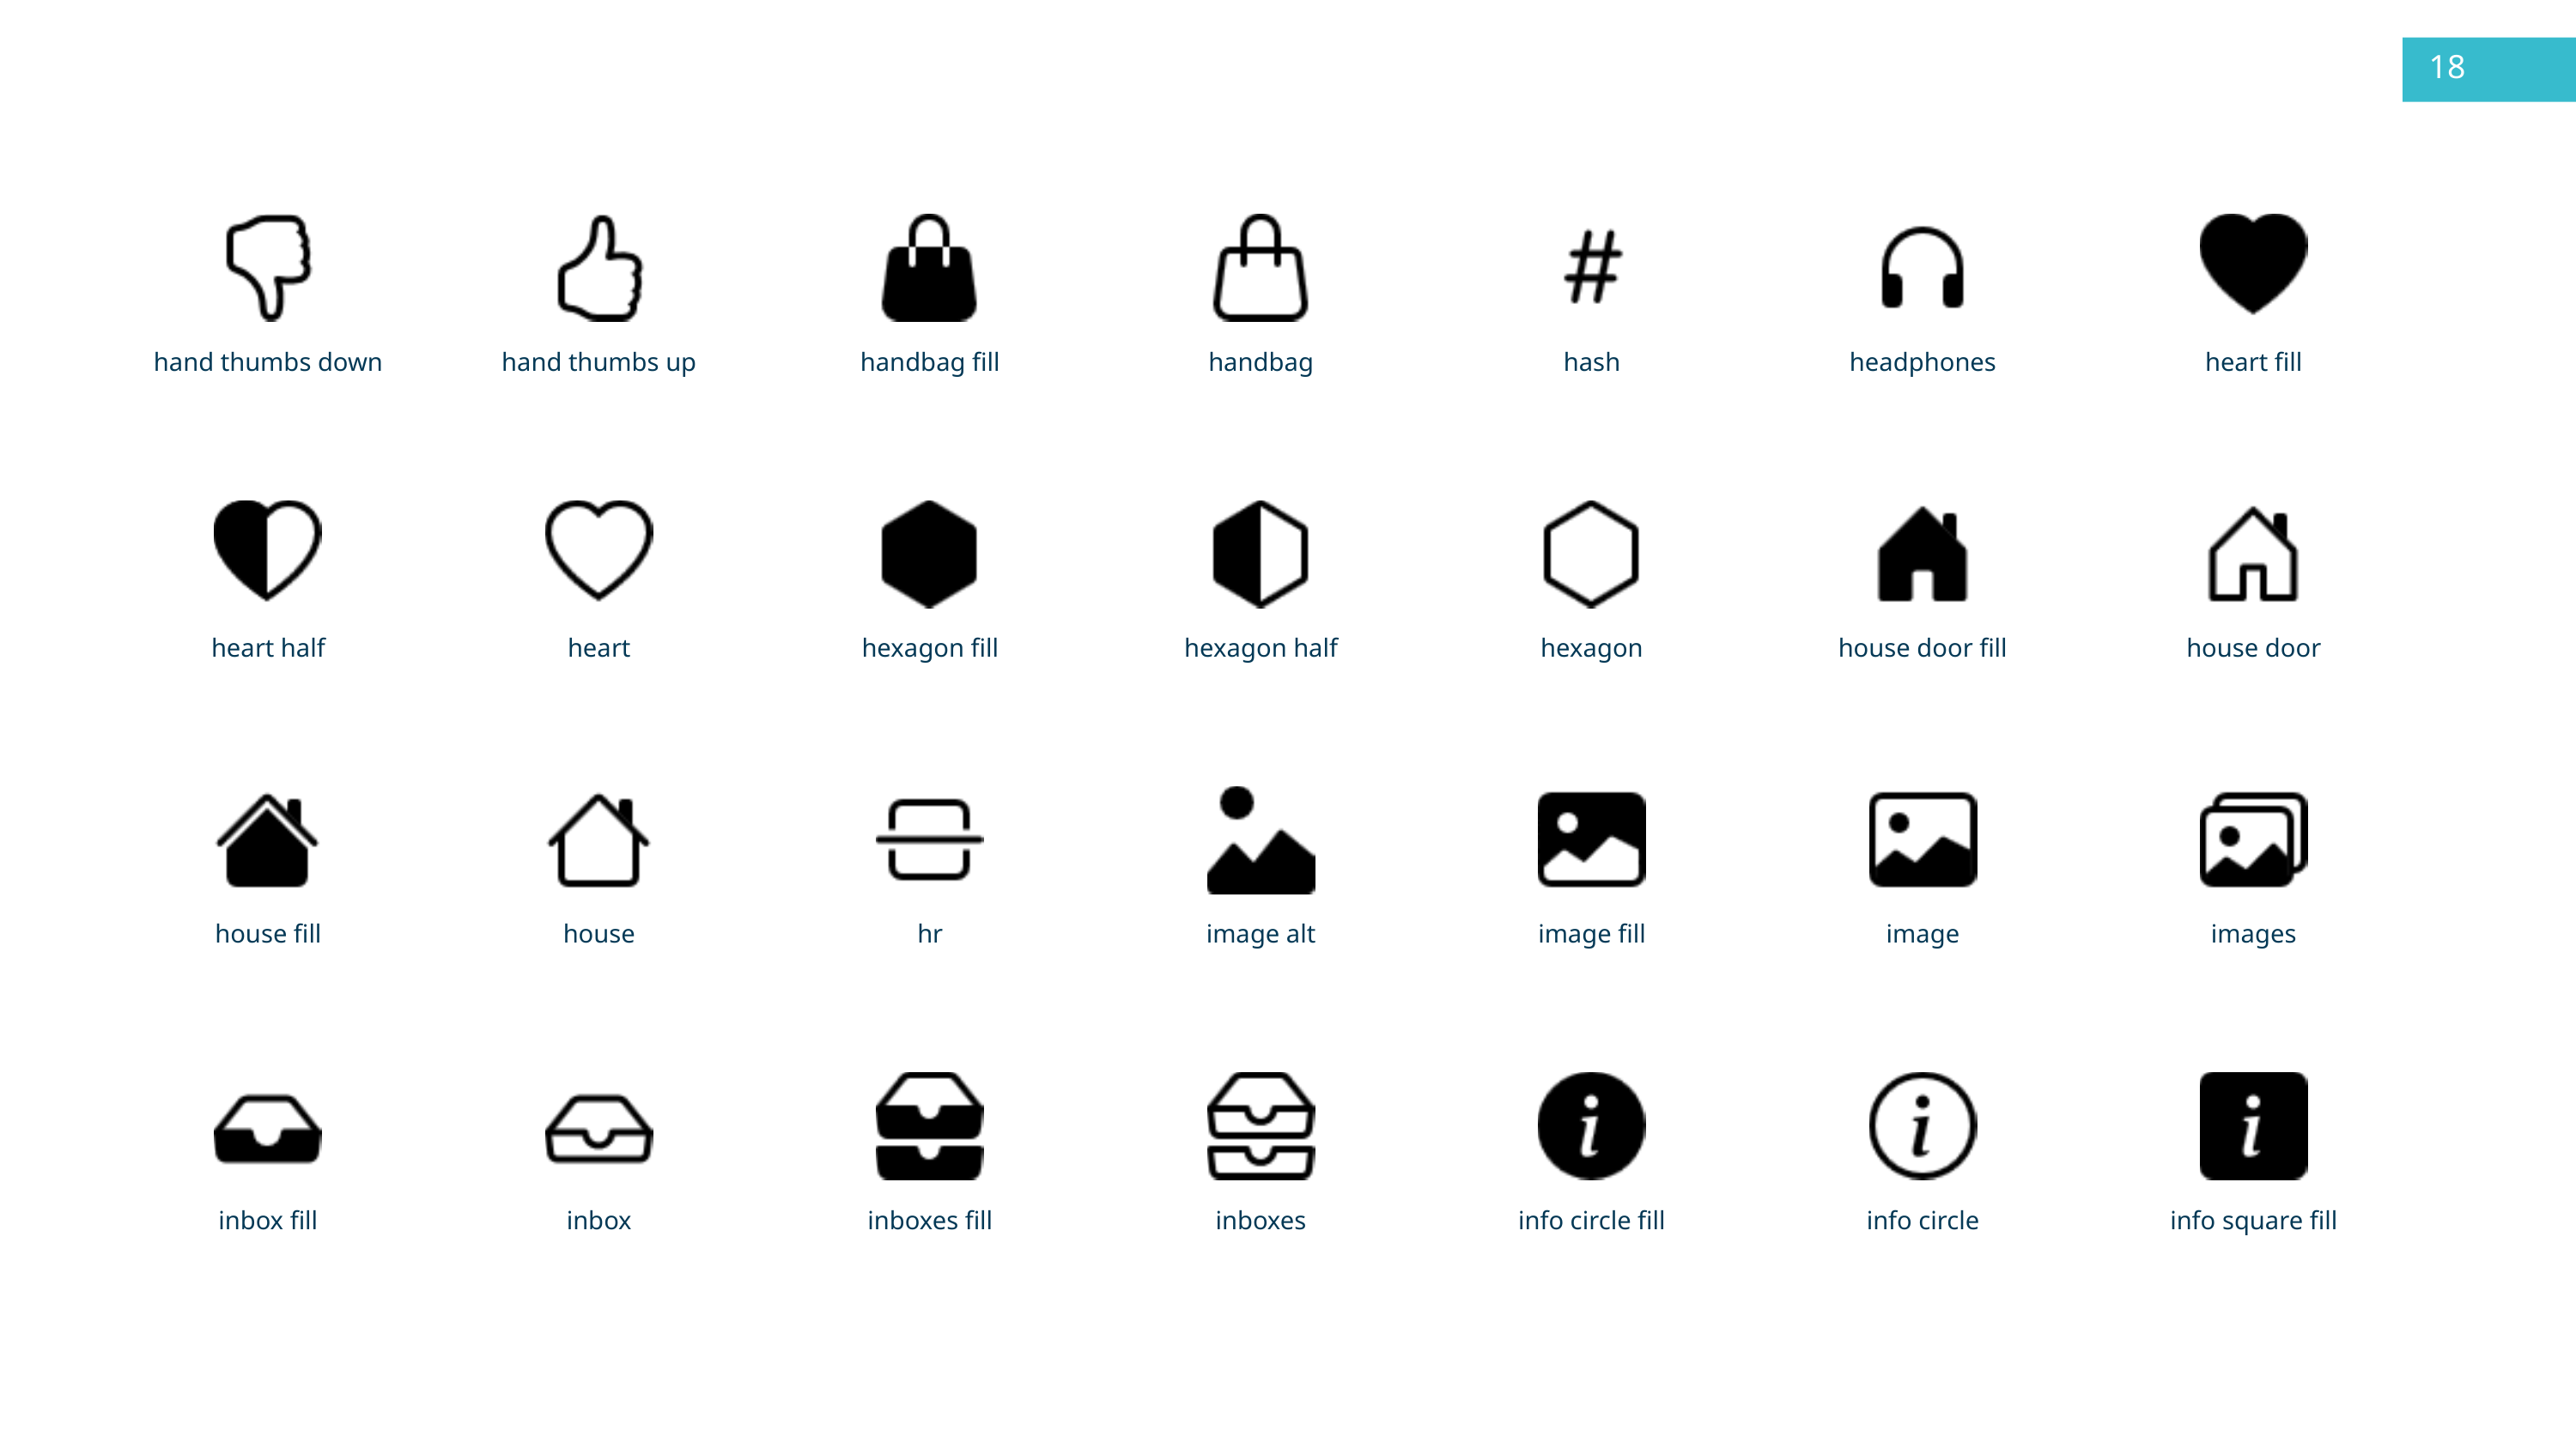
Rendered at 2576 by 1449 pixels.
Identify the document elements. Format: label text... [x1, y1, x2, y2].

text_box inboxes fill [750, 1197, 1082, 1241]
text_box images [2075, 912, 2433, 955]
slide_number 18 [2415, 35, 2502, 100]
picture [876, 500, 985, 609]
picture [545, 214, 653, 323]
text_box info circle fill [1413, 1197, 1744, 1241]
picture [1868, 1072, 1978, 1181]
text_box headphones [1744, 339, 2075, 383]
picture [545, 786, 653, 894]
picture [545, 1072, 653, 1181]
picture [1868, 214, 1978, 323]
text_box heart fill [2075, 339, 2433, 383]
text_box image [1744, 912, 2075, 955]
text_box handbag fill [750, 339, 1082, 383]
text_box hexagon [1413, 626, 1744, 669]
picture [1207, 786, 1315, 894]
text_box inbox [420, 1197, 750, 1241]
text_box inboxes [1082, 1197, 1413, 1241]
text_box house fill [89, 912, 420, 955]
text_box image alt [1082, 912, 1413, 955]
text_box hexagon half [1082, 626, 1413, 669]
picture [1207, 500, 1315, 609]
picture [214, 786, 323, 894]
text_box heart [420, 626, 750, 669]
text_box image fill [1413, 912, 1744, 955]
text_box hand thumbs down [89, 339, 420, 383]
picture [2200, 500, 2308, 609]
picture [876, 786, 985, 894]
picture [876, 1072, 985, 1181]
text_box house [420, 912, 750, 955]
text_box info square fill [2075, 1197, 2433, 1241]
picture [2200, 214, 2308, 323]
picture [214, 500, 323, 609]
picture [1868, 786, 1978, 894]
picture [1538, 214, 1646, 323]
picture [2200, 1072, 2308, 1181]
text_box hr [750, 912, 1082, 955]
picture [214, 214, 323, 323]
text_box house door [2075, 626, 2433, 669]
text_box hash [1413, 339, 1744, 383]
picture [1538, 786, 1646, 894]
picture [2200, 786, 2308, 894]
text_box hand thumbs up [420, 339, 750, 383]
text_box hexagon fill [750, 626, 1082, 669]
text_box handbag [1082, 339, 1413, 383]
picture [214, 1072, 323, 1181]
picture [1868, 500, 1978, 609]
text_box house door fill [1744, 626, 2075, 669]
text_box info circle [1744, 1197, 2075, 1241]
picture [1207, 1072, 1315, 1181]
picture [876, 214, 985, 323]
picture [1207, 214, 1315, 323]
text_box inbox fill [89, 1197, 420, 1241]
picture [545, 500, 653, 609]
picture [1538, 1072, 1646, 1181]
picture [1538, 500, 1646, 609]
text_box heart half [89, 626, 420, 669]
